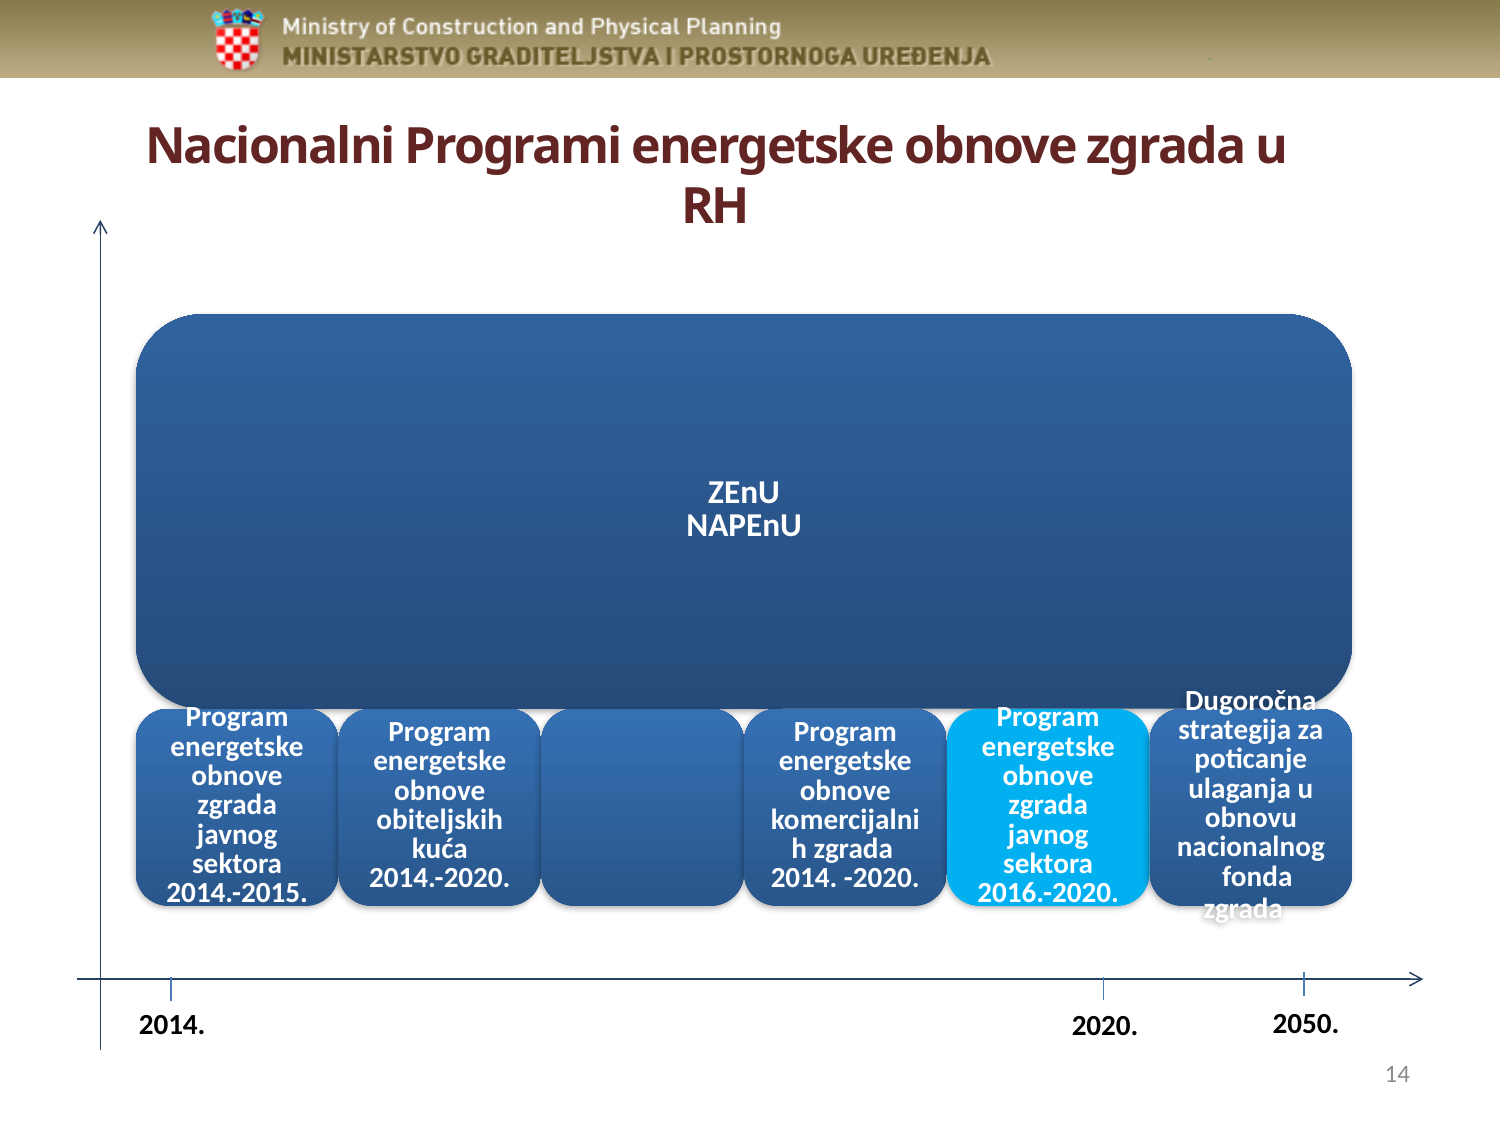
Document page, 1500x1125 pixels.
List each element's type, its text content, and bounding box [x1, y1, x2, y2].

title Nacionalni Programi energetske obnove zgrada u RH [90, 103, 1341, 244]
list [135, 314, 1353, 907]
text_box 2020. [1057, 999, 1187, 1049]
text_box 2050. [1257, 997, 1388, 1048]
text_box 2014. [123, 998, 254, 1048]
slide_number 14 [1074, 1042, 1425, 1103]
picture [0, 0, 1500, 79]
